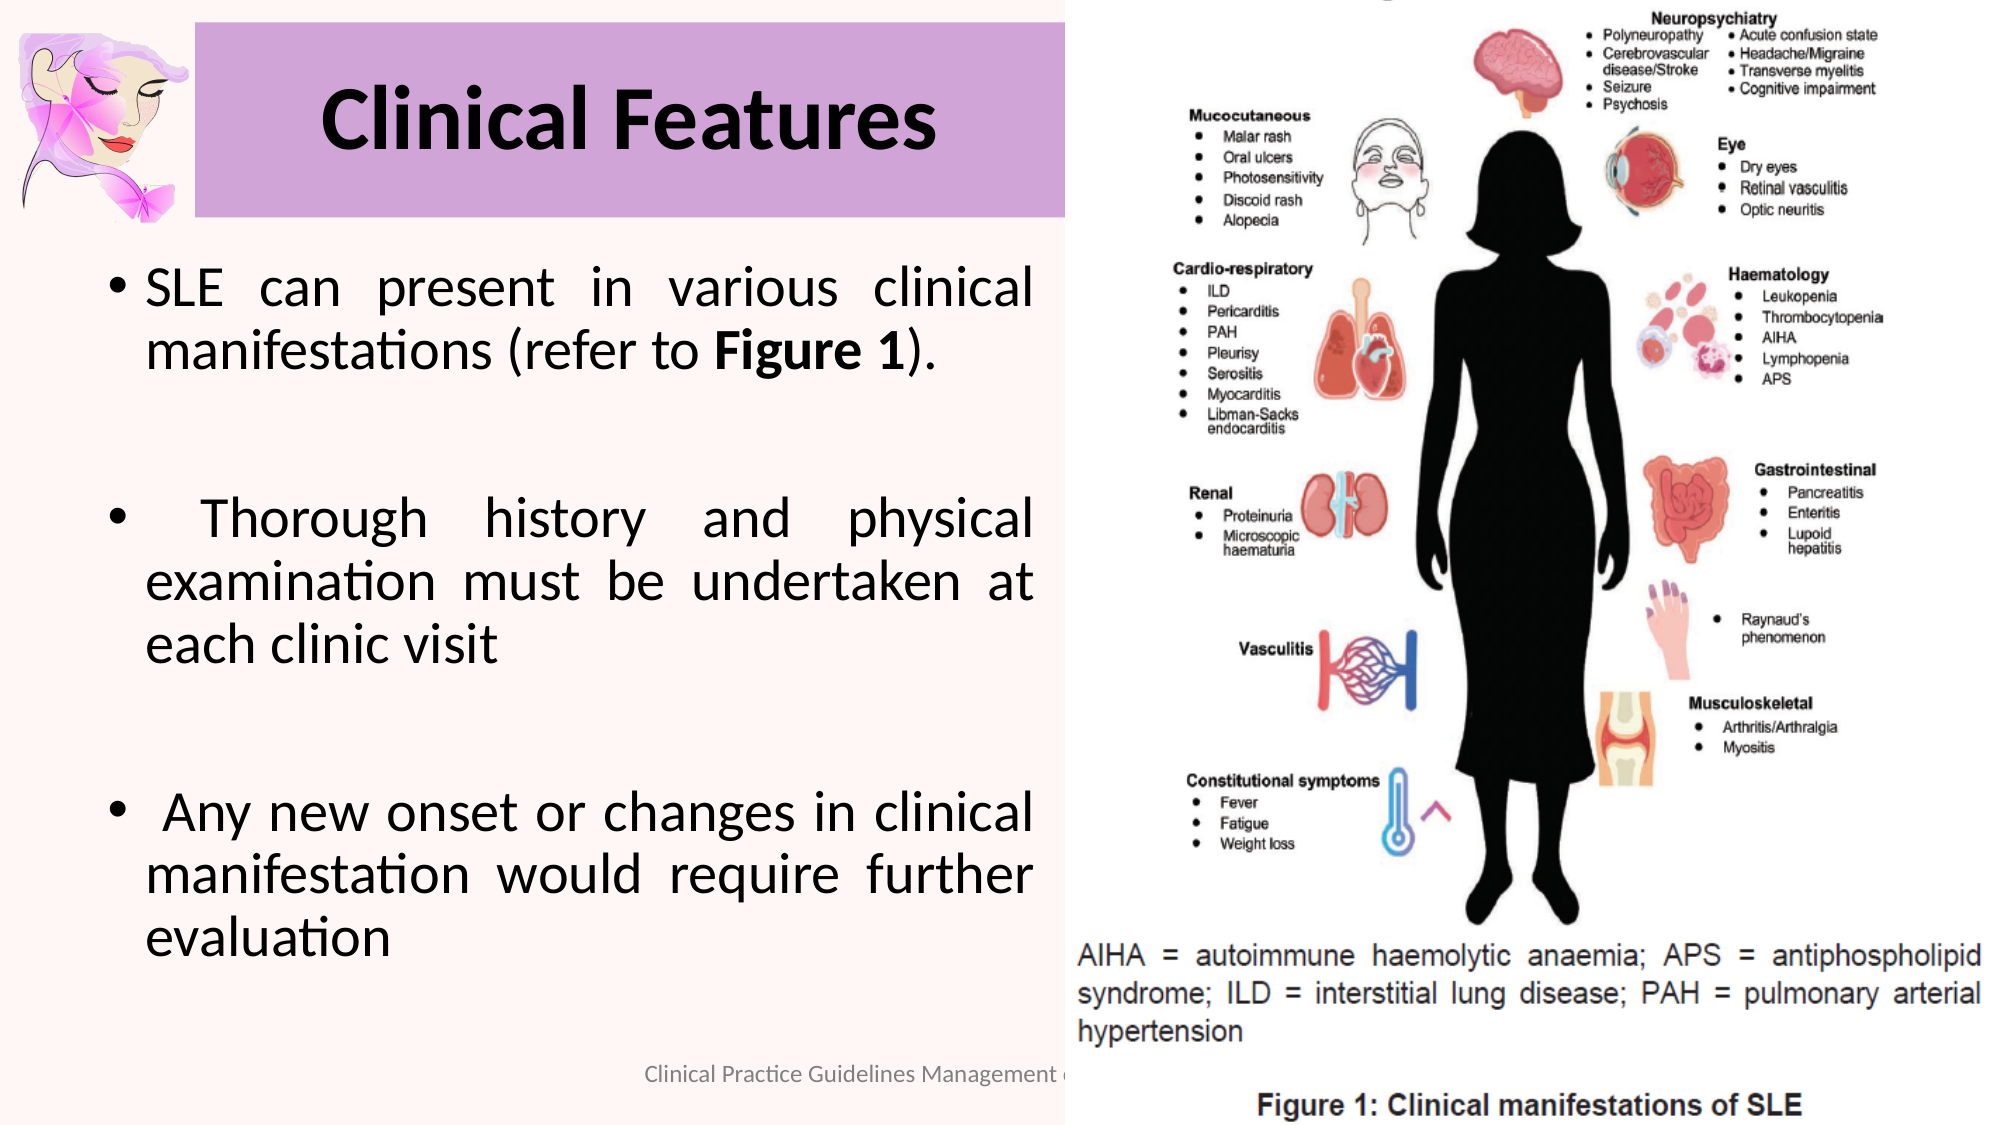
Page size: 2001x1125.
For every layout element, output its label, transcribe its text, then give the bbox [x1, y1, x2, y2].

picture [0, 10, 210, 248]
picture [1065, 0, 2000, 1125]
title Clinical Features [195, 22, 1065, 218]
list SLE can present in various clinical manifestations (refer to Figure 1). Thorough history and physical examination must be undertaken at each clinic visit Any new onset or changes in clinical manifestation would require further evaluation [92, 249, 1050, 1043]
